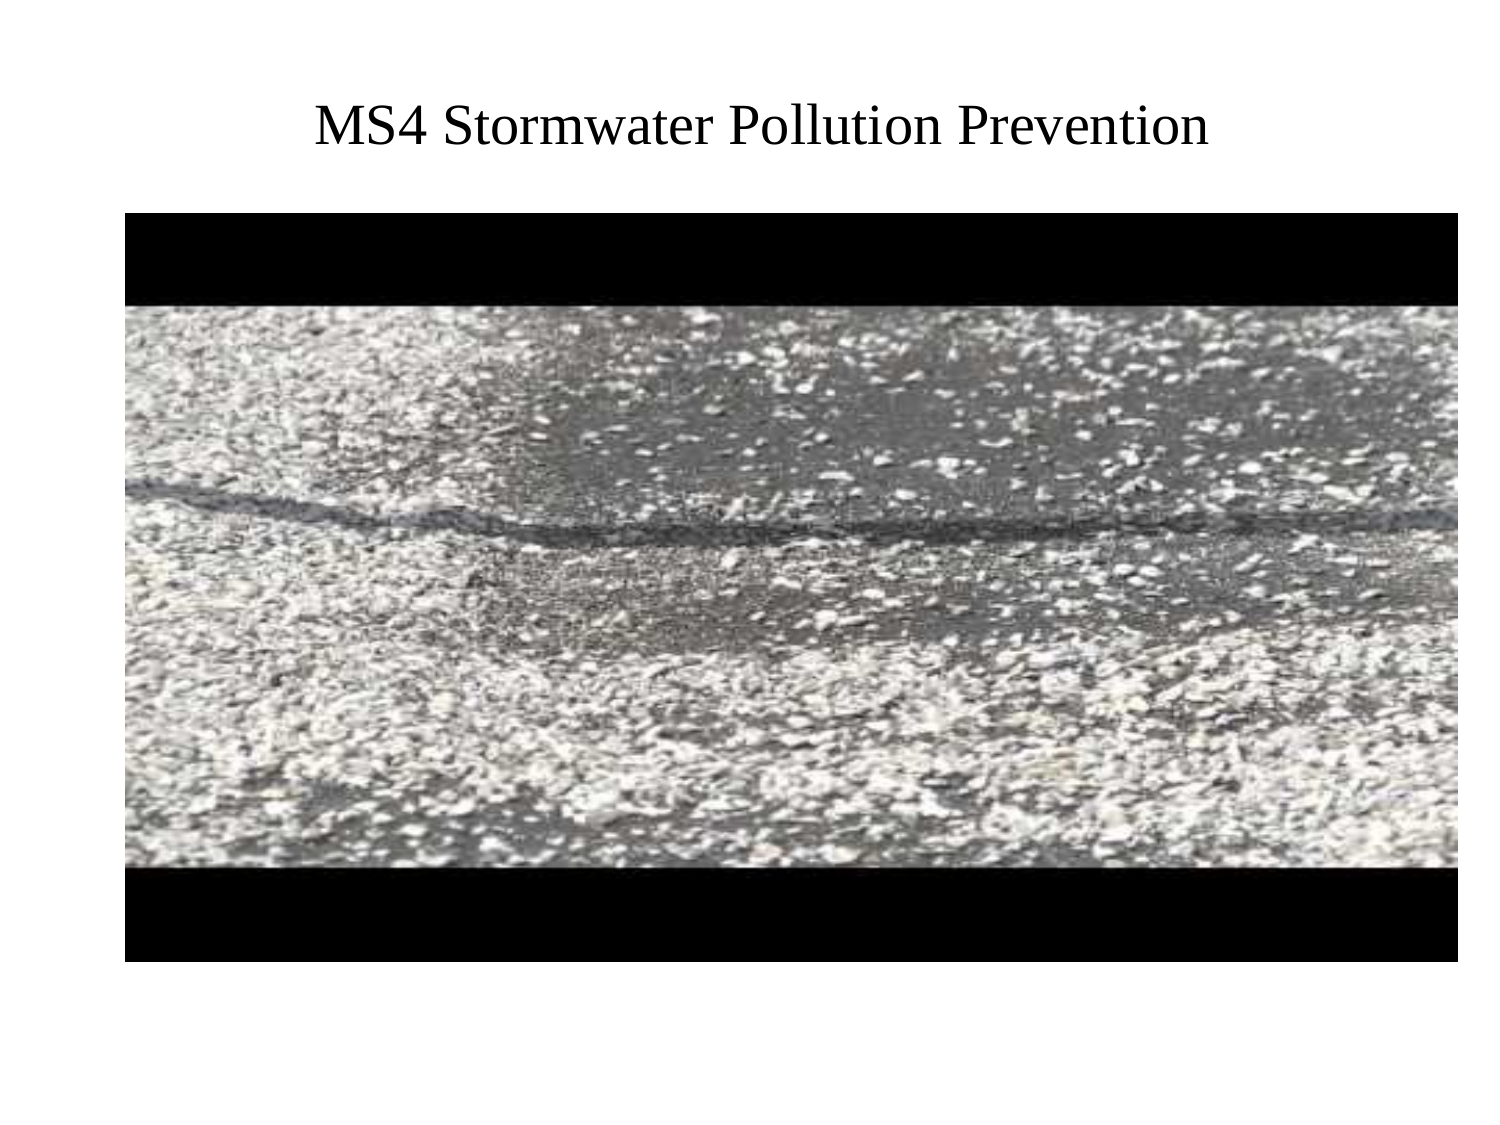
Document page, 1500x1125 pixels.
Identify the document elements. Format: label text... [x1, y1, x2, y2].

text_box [124, 212, 1459, 963]
title MS4 Stormwater Pollution Prevention [87, 62, 1438, 180]
